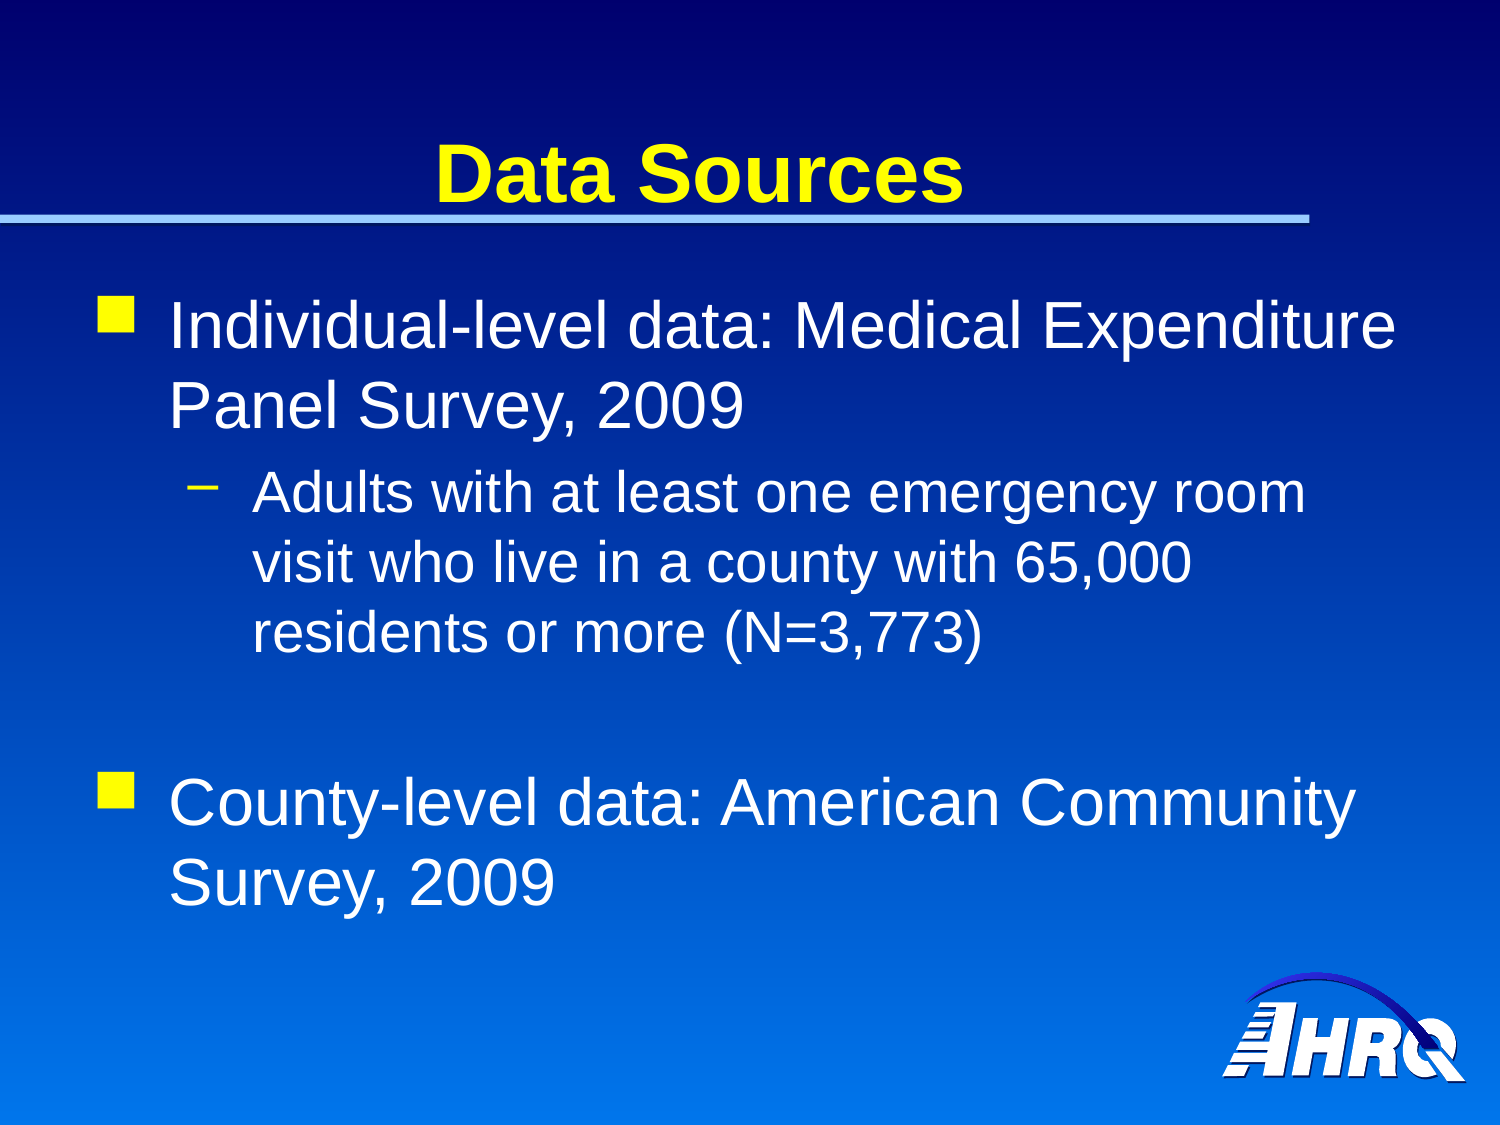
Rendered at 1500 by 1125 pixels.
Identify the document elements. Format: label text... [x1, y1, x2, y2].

list Individual-level data: Medical Expenditure Panel Survey, 2009 Adults with at least one emergency room visit who live in a county with 65,000 residents or more (N=3,773) County-level data: American Community Survey, 2009 [77, 274, 1423, 951]
title Data Sources [66, 46, 1334, 229]
